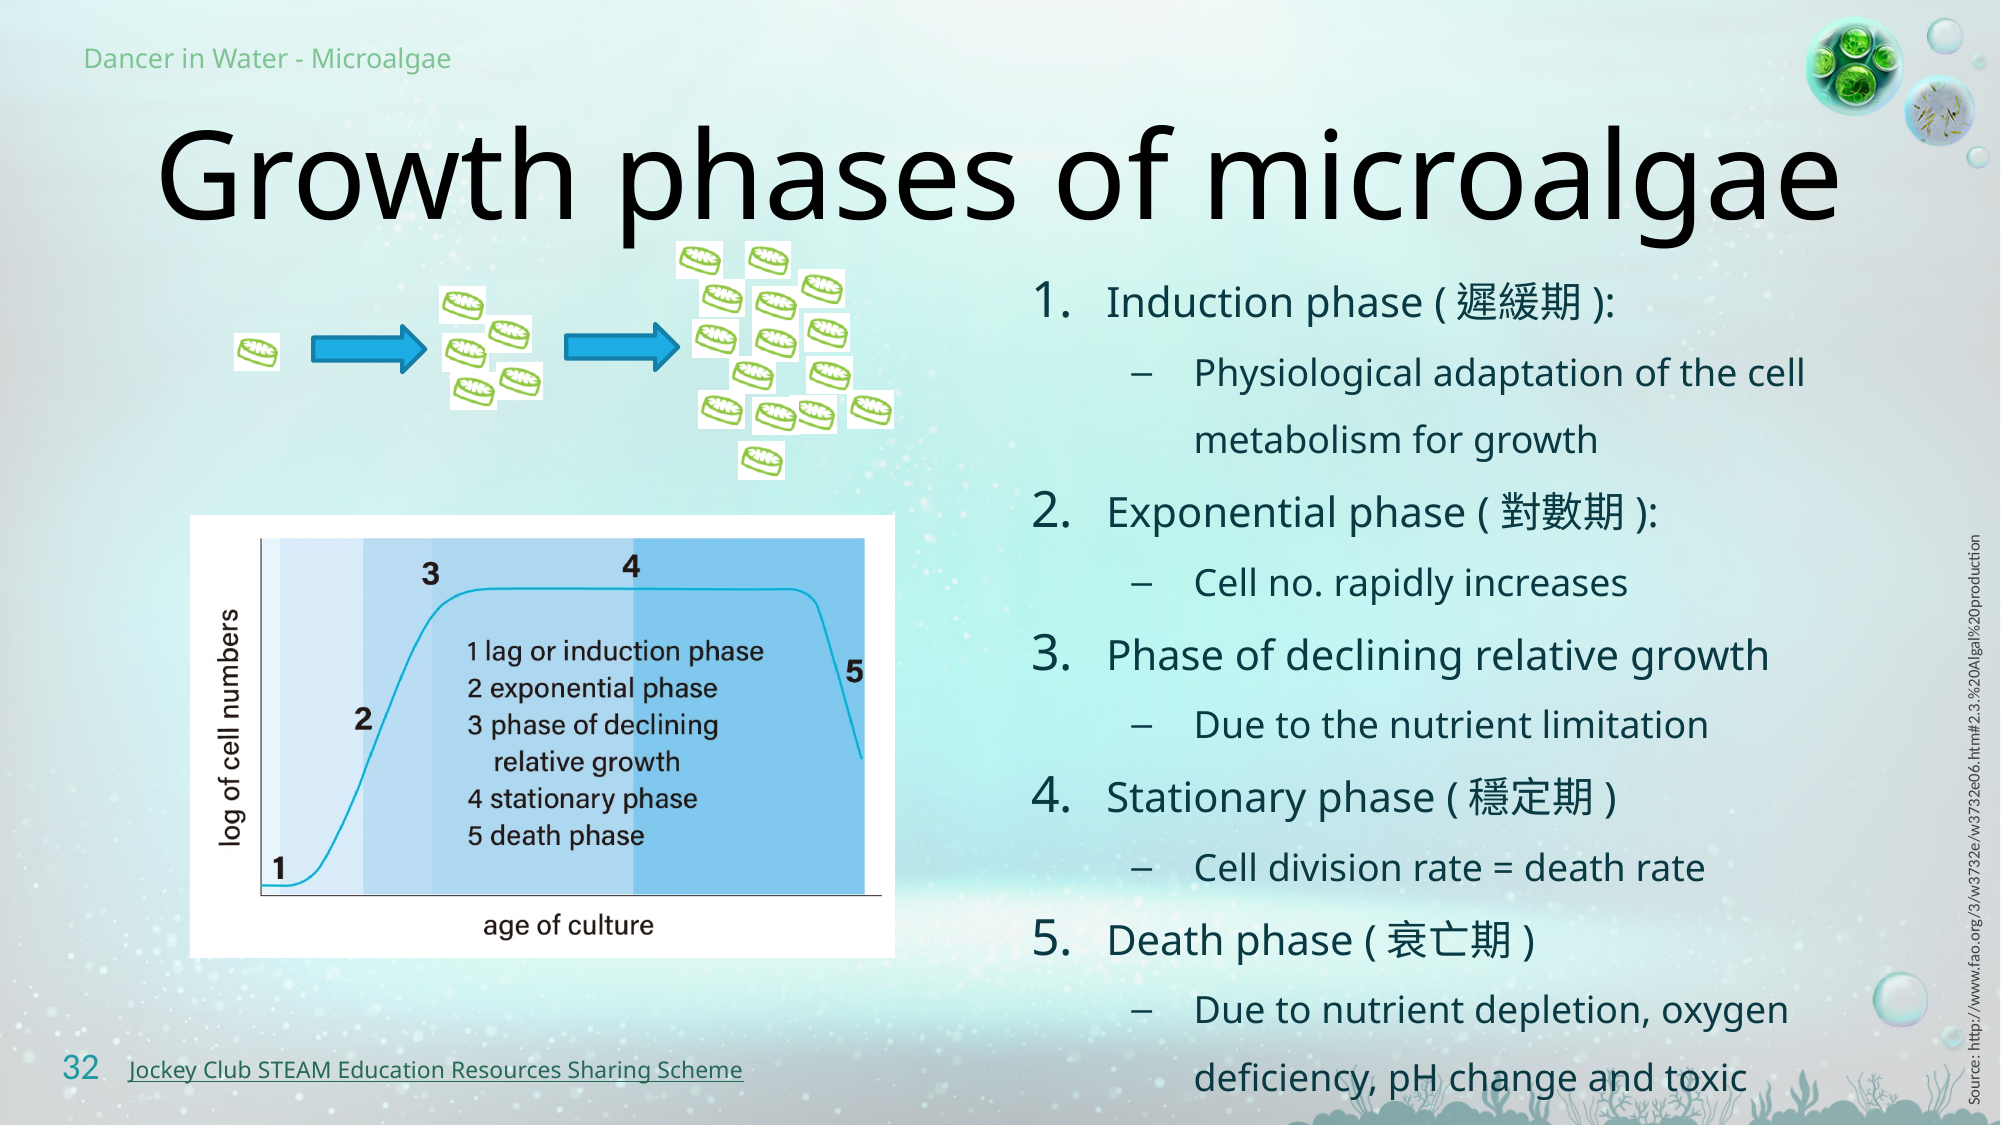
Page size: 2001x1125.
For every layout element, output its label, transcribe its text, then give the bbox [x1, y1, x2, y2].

list Induction phase (遲緩期): Physiological adaptation of the cell metabolism for growth Exponential phase (對數期): Cell no. rapidly increases Phase of declining relative growth Due to the nutrient limitation Stationary phase (穩定期) Cell division rate = death rate Death phase (衰亡期) Due to nutrient depletion, oxygen deficiency, pH change and toxic metabolite accumulation [1016, 243, 1929, 881]
picture [0, 0, 2001, 1125]
title Growth phases of microalgae [99, 89, 1900, 277]
slide_number 32 [0, 1034, 314, 1095]
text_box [233, 241, 894, 480]
text_box Source: http://www.fao.org/3/w3732e/w3732e06.htm#2.3.%20Algal%20production [1955, 416, 1991, 1121]
picture [640, 1067, 647, 1077]
